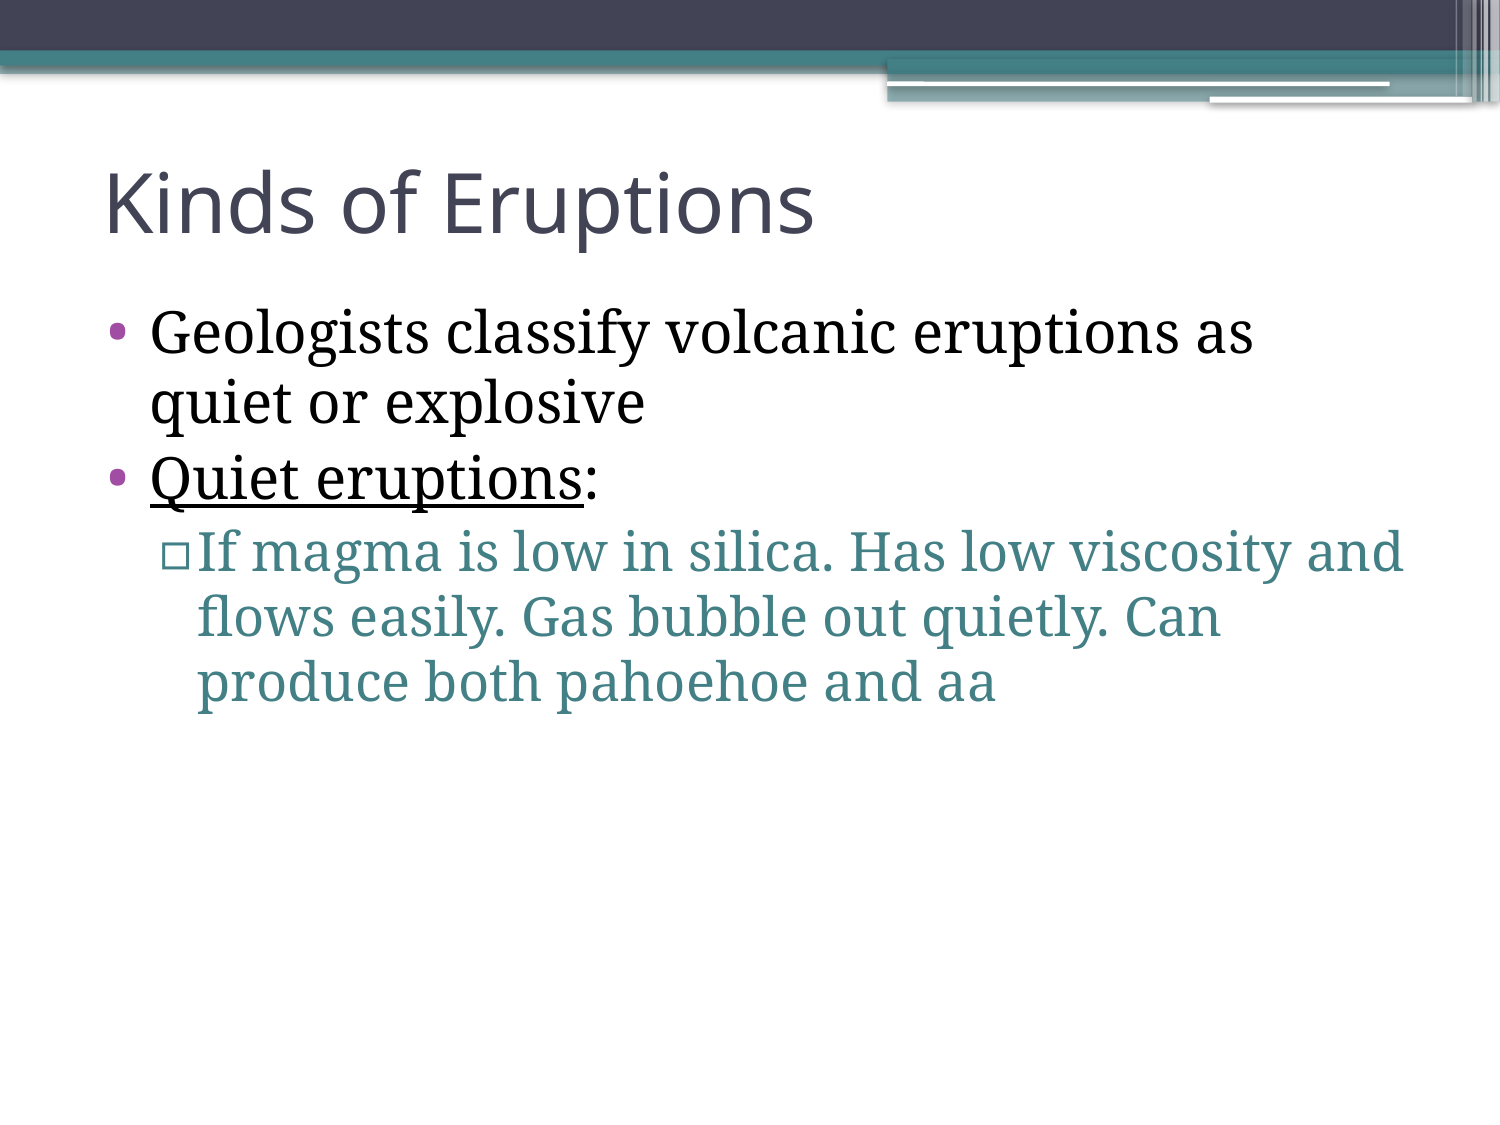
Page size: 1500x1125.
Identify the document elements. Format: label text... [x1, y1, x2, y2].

title Kinds of Eruptions [87, 112, 1438, 288]
list Geologists classify volcanic eruptions as quiet or explosive Quiet eruptions: If magma is low in silica. Has low viscosity and flows easily. Gas bubble out quietly. Can produce both pahoehoe and aa [75, 287, 1425, 1079]
